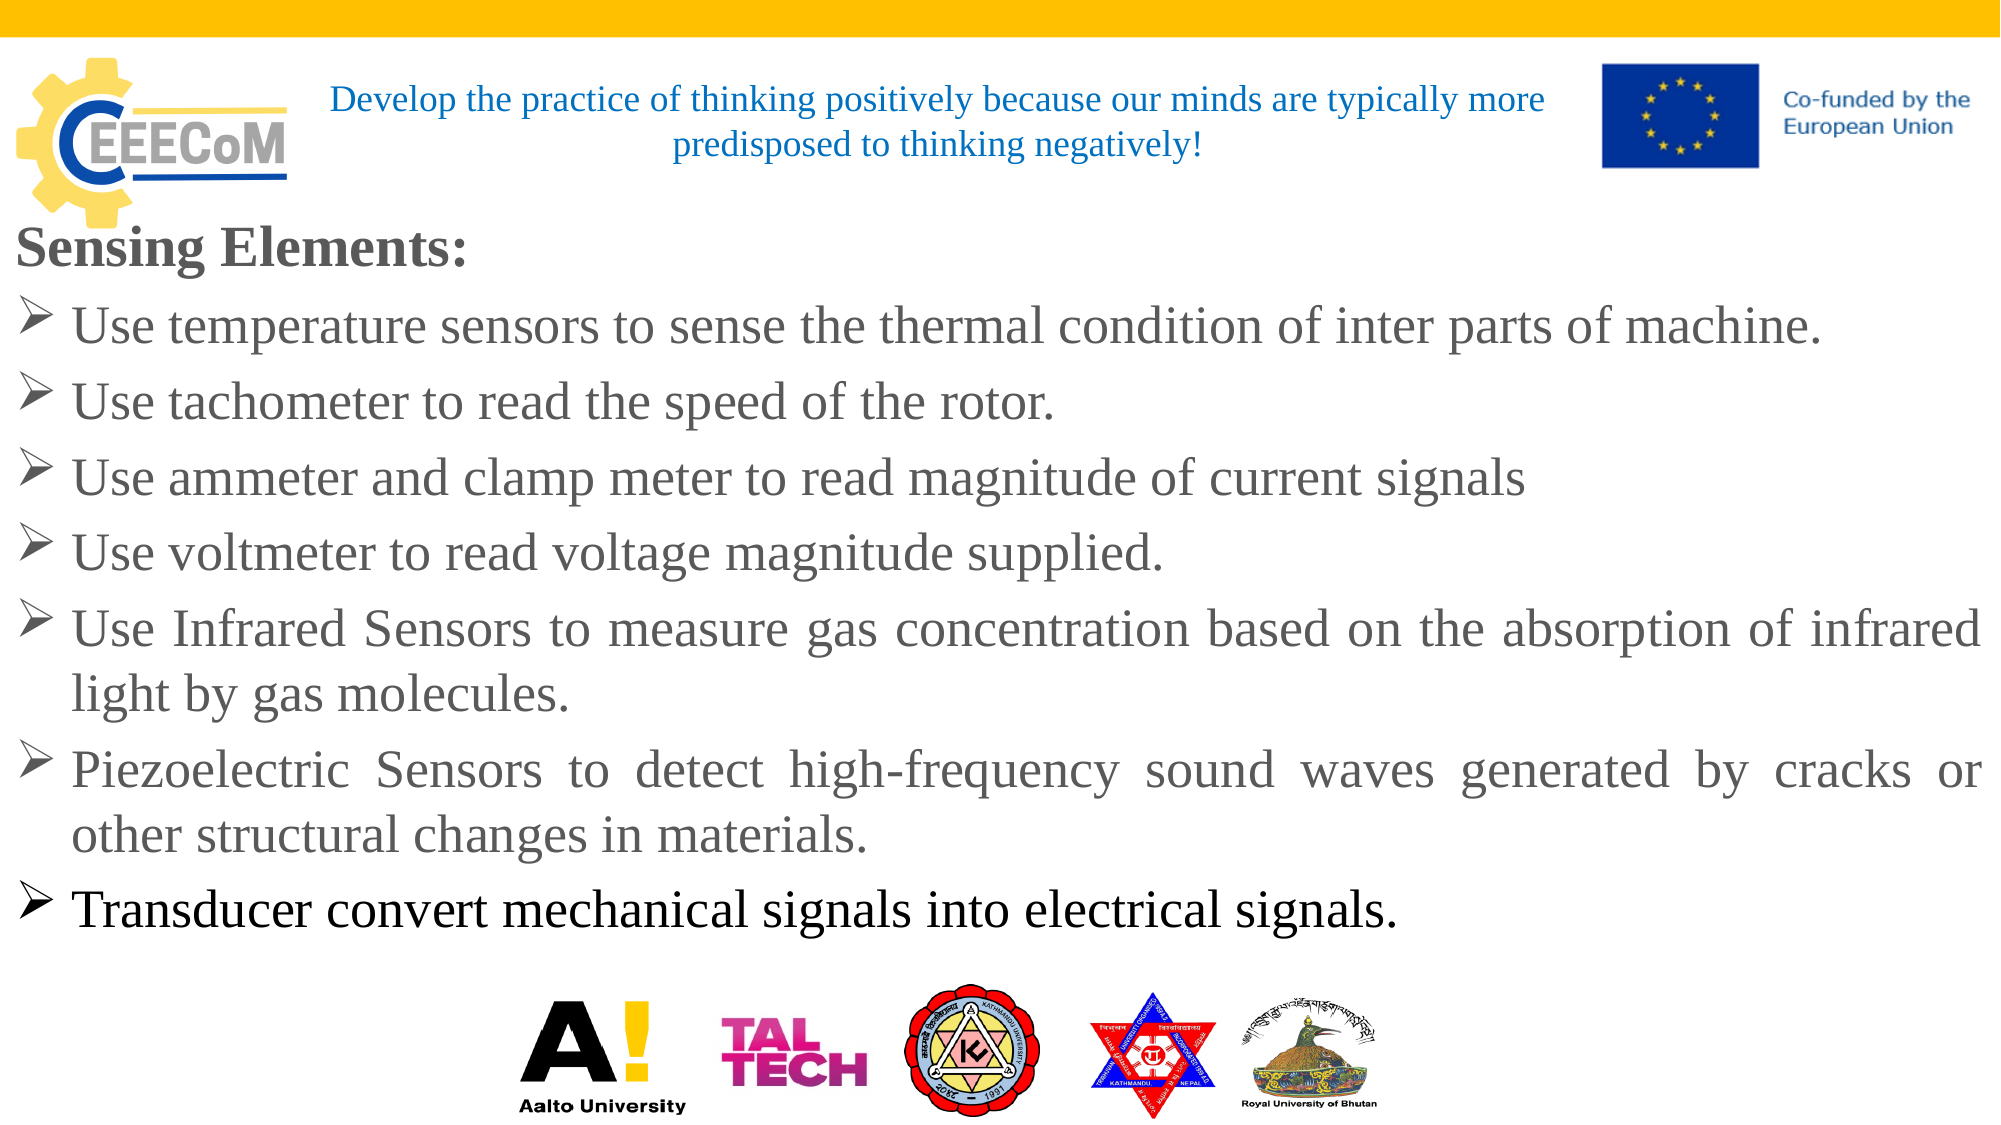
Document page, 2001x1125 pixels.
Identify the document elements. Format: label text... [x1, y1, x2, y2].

title Develop the practice of thinking positively because our minds are typically more predisposed to thinking negatively! [312, 37, 1565, 201]
picture [11, 50, 299, 201]
list Sensing Elements: Use temperature sensors to sense the thermal condition of inter parts of machine. Use tachometer to read the speed of the rotor. Use ammeter and clamp meter to read magnitude of current signals Use voltmeter to read voltage magnitude supplied. Use Infrared Sensors to measure gas concentration based on the absorption of infrared light by gas molecules. Piezoelectric Sensors to detect high-frequency sound waves generated by cracks or other structural changes in materials. Transducer convert mechanical signals into electrical signals. [0, 201, 2000, 975]
picture [1595, 46, 2000, 181]
picture [512, 984, 1382, 1125]
